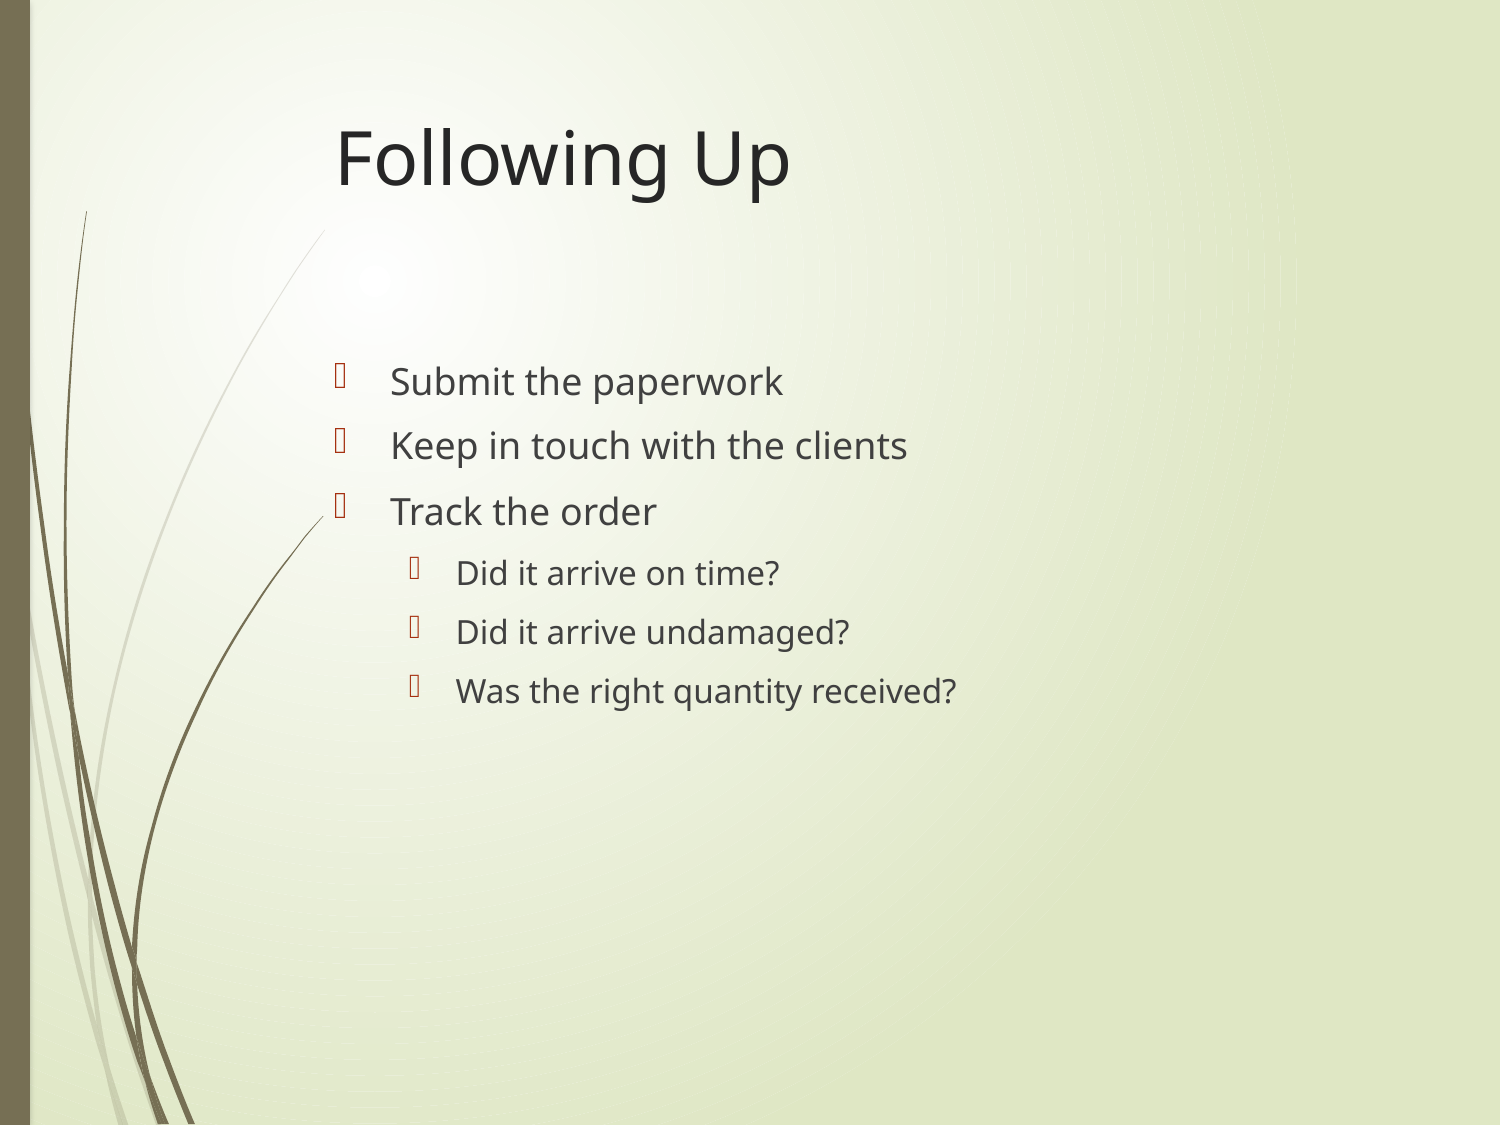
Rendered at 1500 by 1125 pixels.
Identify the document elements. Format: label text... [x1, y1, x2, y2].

title Following Up [319, 102, 1400, 313]
list Submit the paperwork Keep in touch with the clients Track the order Did it arrive on time? Did it arrive undamaged? Was the right quantity received? [318, 350, 1400, 988]
